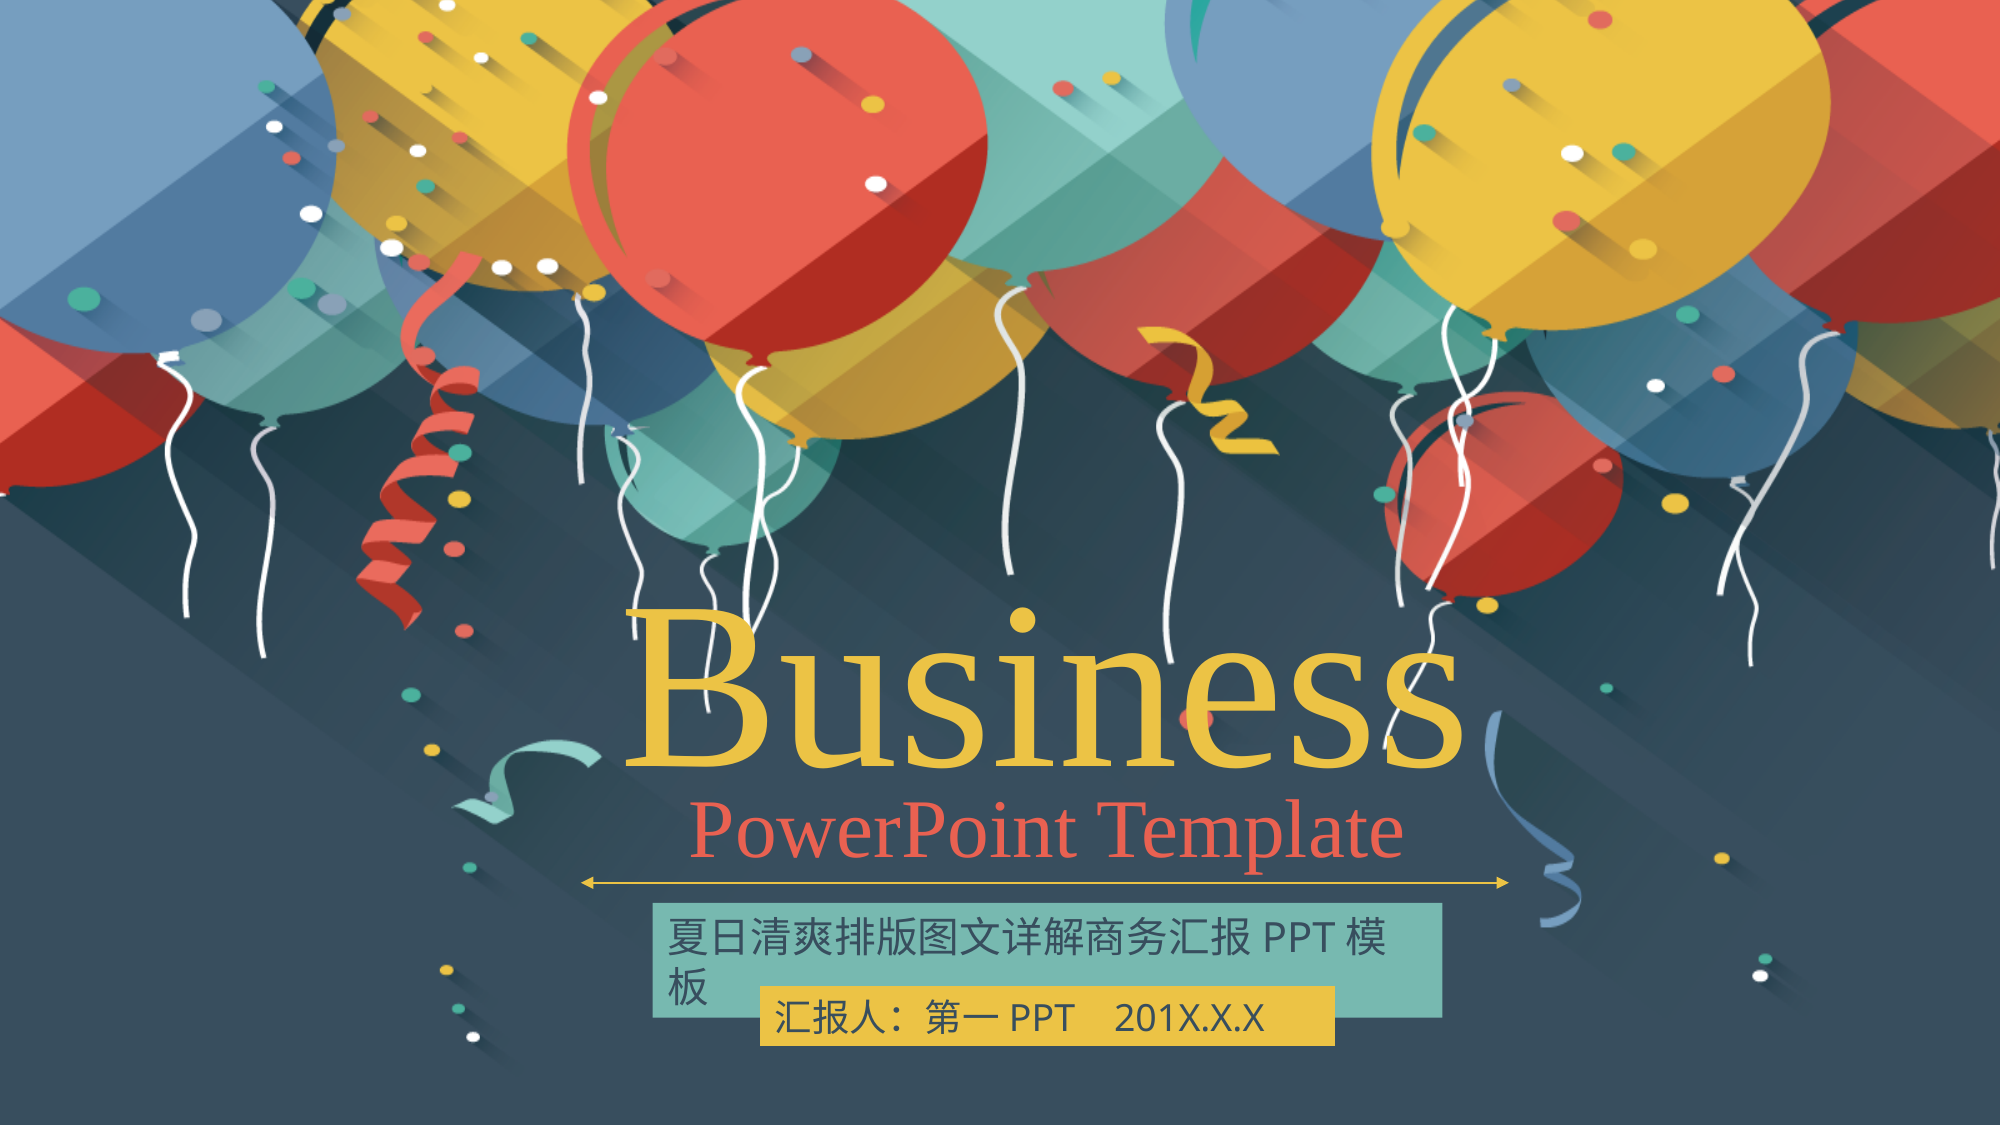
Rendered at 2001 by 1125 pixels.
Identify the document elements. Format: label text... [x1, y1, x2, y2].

text_box Business [604, 519, 1491, 822]
picture [0, 0, 2000, 1125]
text_box PowerPoint Template [673, 766, 1421, 882]
text_box 汇报人：第一PPT 201X.X.X [760, 986, 1335, 1046]
text_box 夏日清爽排版图文详解商务汇报PPT模板 [652, 902, 1443, 1018]
